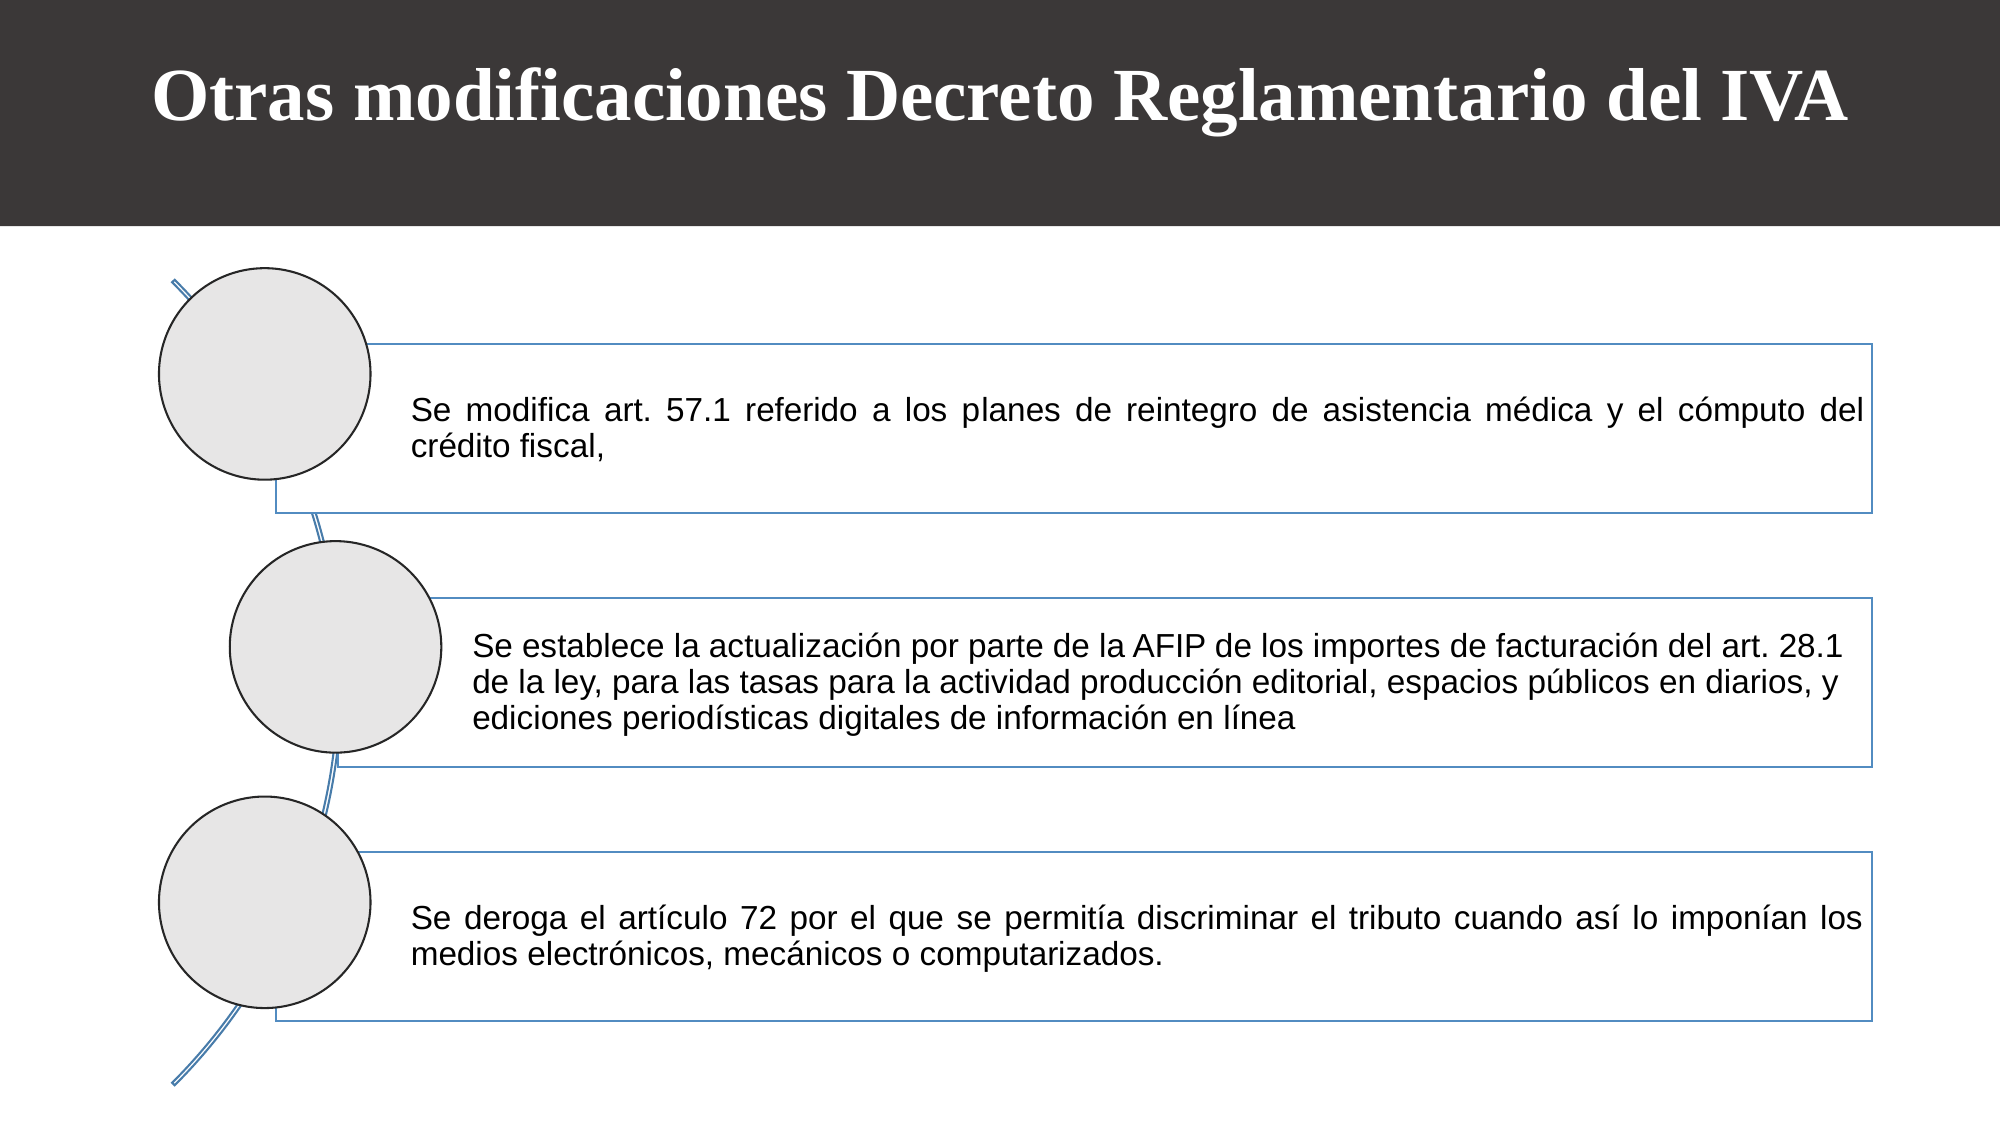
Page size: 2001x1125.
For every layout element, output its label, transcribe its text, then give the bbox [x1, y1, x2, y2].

text_box Otras modificaciones Decreto Reglamentario del IVA [0, 0, 2000, 227]
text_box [158, 259, 1884, 1106]
